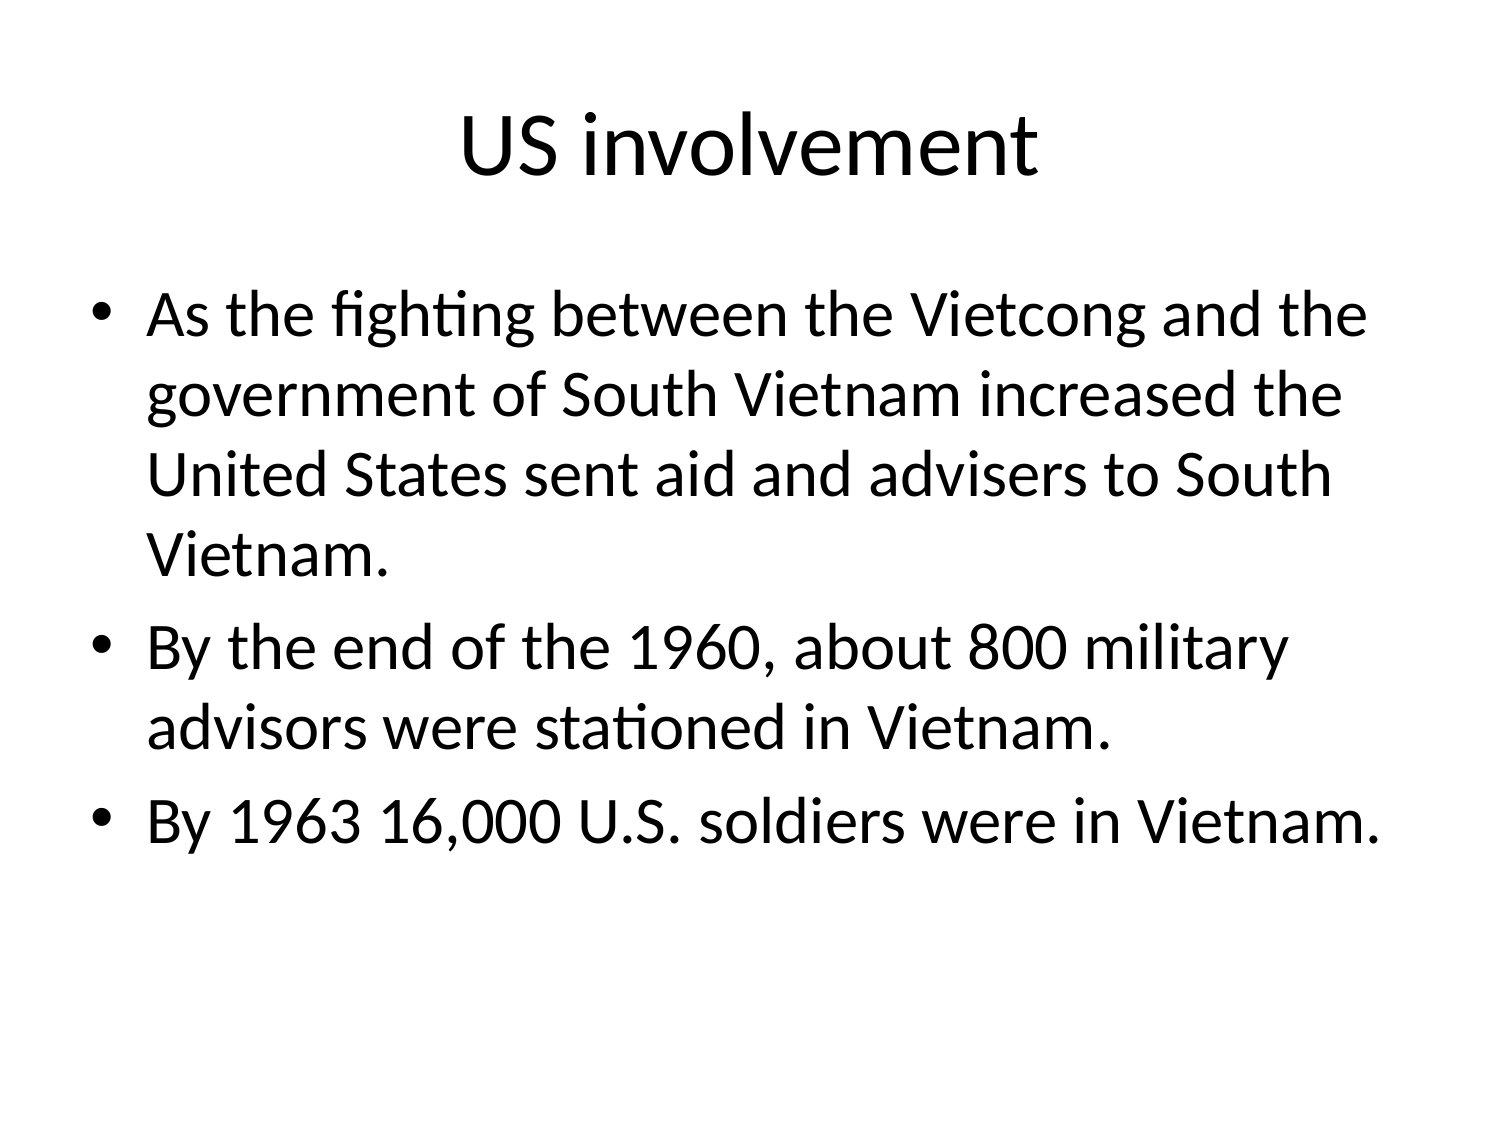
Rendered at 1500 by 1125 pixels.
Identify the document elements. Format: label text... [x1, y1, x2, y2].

list As the fighting between the Vietcong and the government of South Vietnam increased the United States sent aid and advisers to South Vietnam. By the end of the 1960, about 800 military advisors were stationed in Vietnam. By 1963 16,000 U.S. soldiers were in Vietnam. [75, 262, 1425, 1005]
title US involvement [75, 45, 1425, 233]
